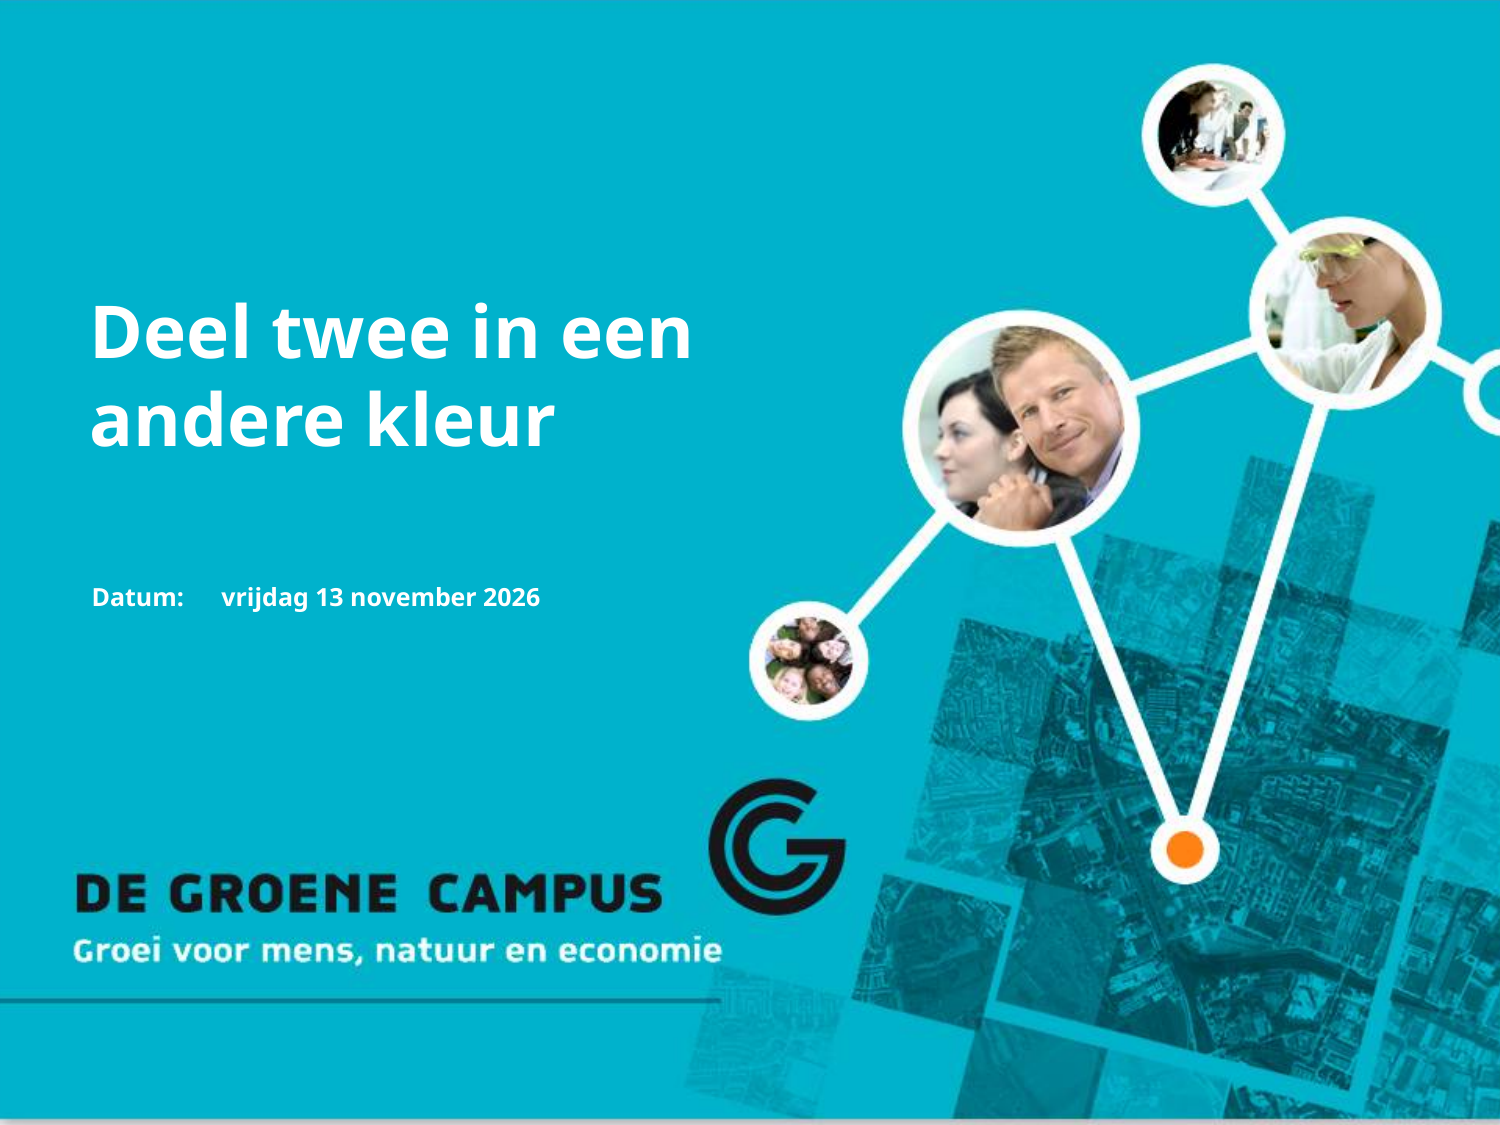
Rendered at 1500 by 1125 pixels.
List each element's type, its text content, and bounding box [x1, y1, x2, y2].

slide_number woensdag 9 maart 2016 [206, 574, 762, 645]
title Deel twee in een andere kleur [74, 184, 762, 563]
picture [0, 3, 1500, 1125]
